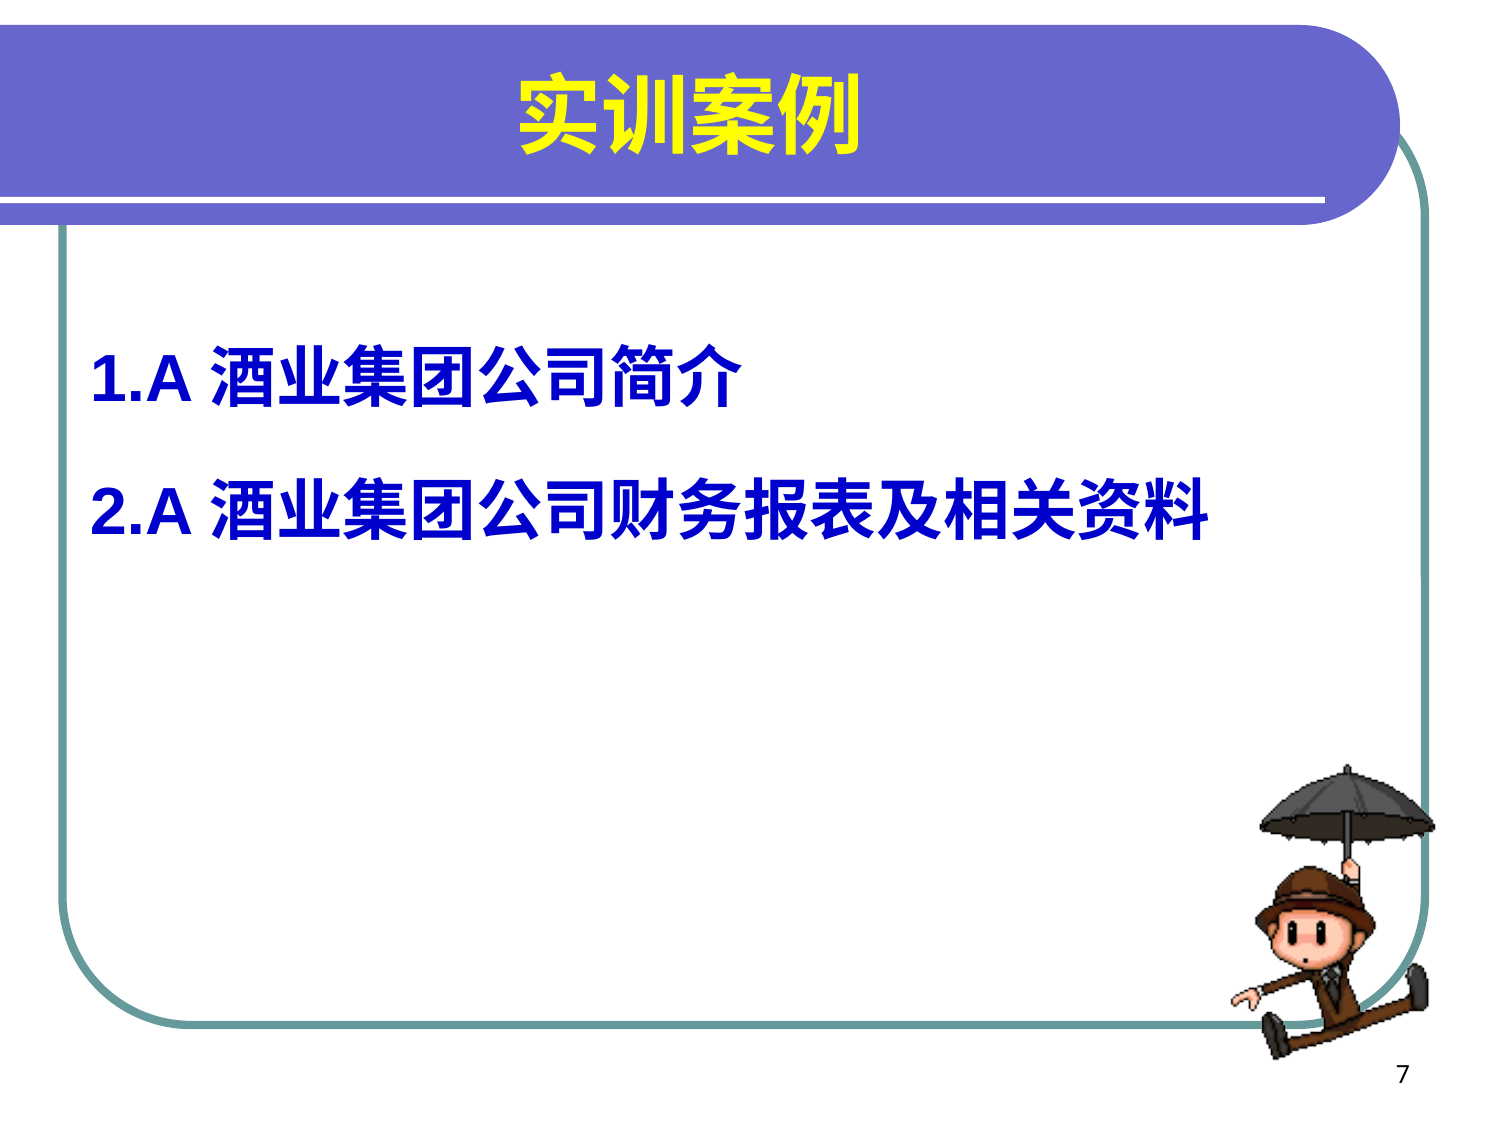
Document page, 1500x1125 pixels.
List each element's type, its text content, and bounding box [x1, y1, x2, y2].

slide_number 7 [1074, 1024, 1426, 1101]
picture [1173, 749, 1500, 1074]
text_box 1.A酒业集团公司简介 2.A酒业集团公司财务报表及相关资料 [75, 287, 1375, 775]
title 实训案例 [31, 37, 1348, 188]
